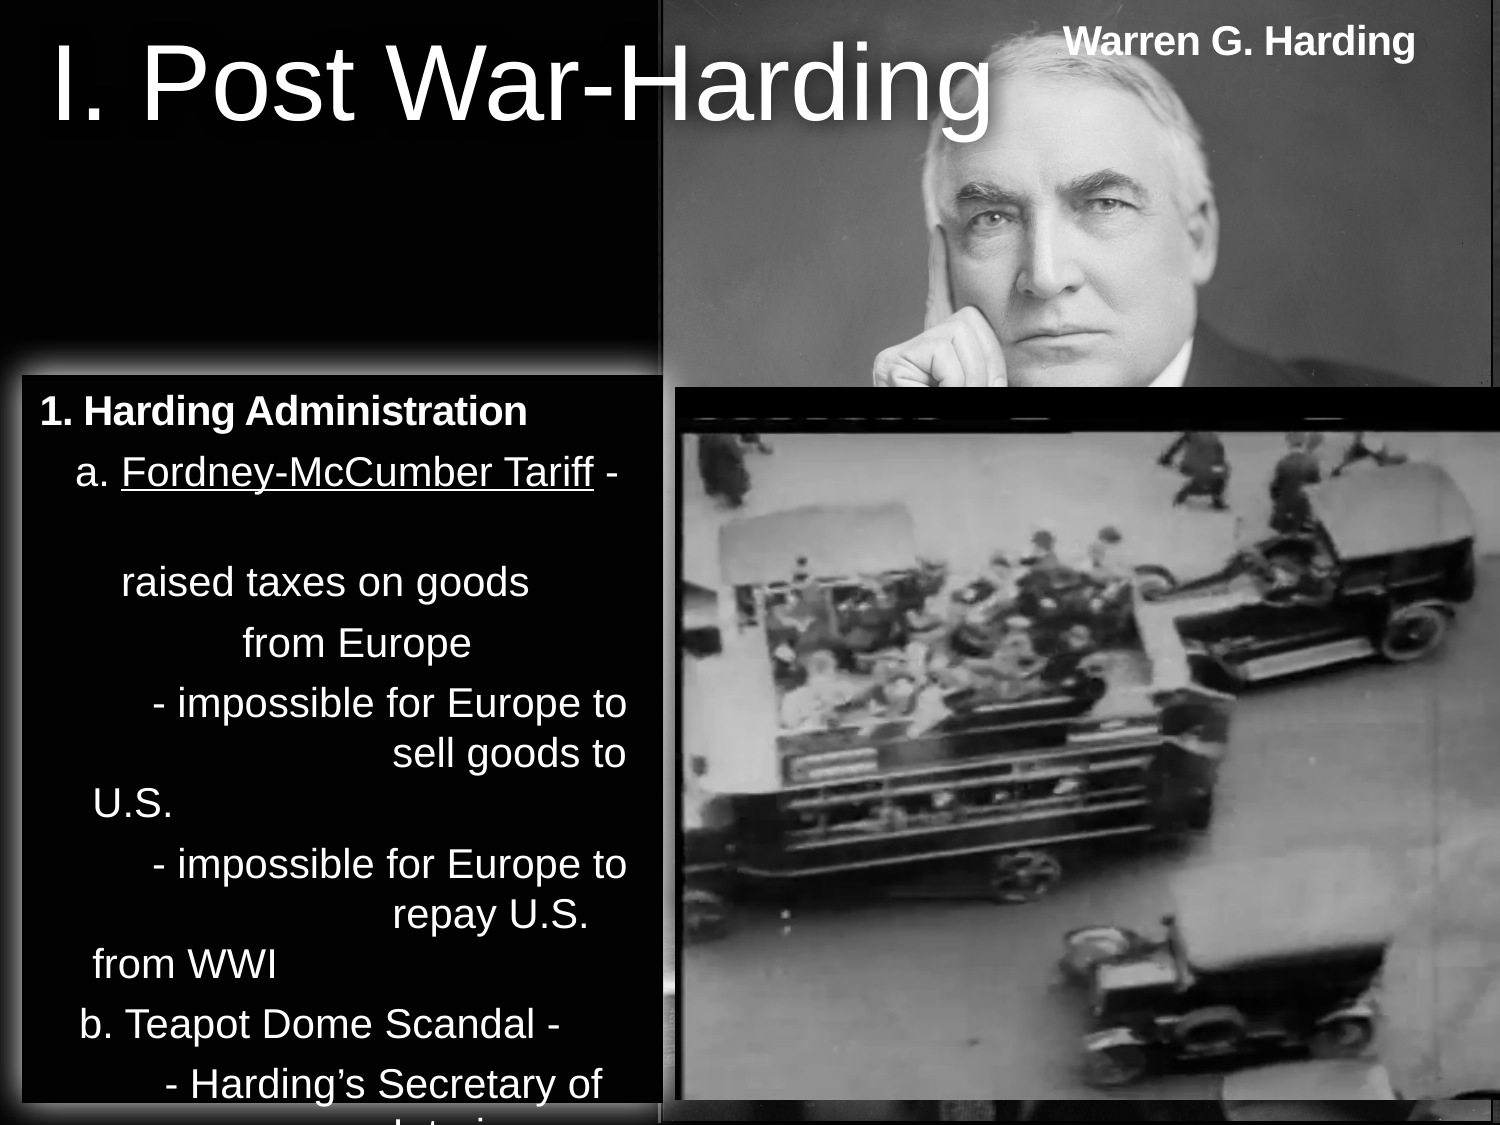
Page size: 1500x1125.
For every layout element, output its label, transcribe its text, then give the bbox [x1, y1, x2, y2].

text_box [22, 375, 663, 1103]
text_box I. Post War-Harding [30, 10, 653, 142]
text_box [663, 0, 1492, 1121]
picture [675, 387, 1500, 1100]
